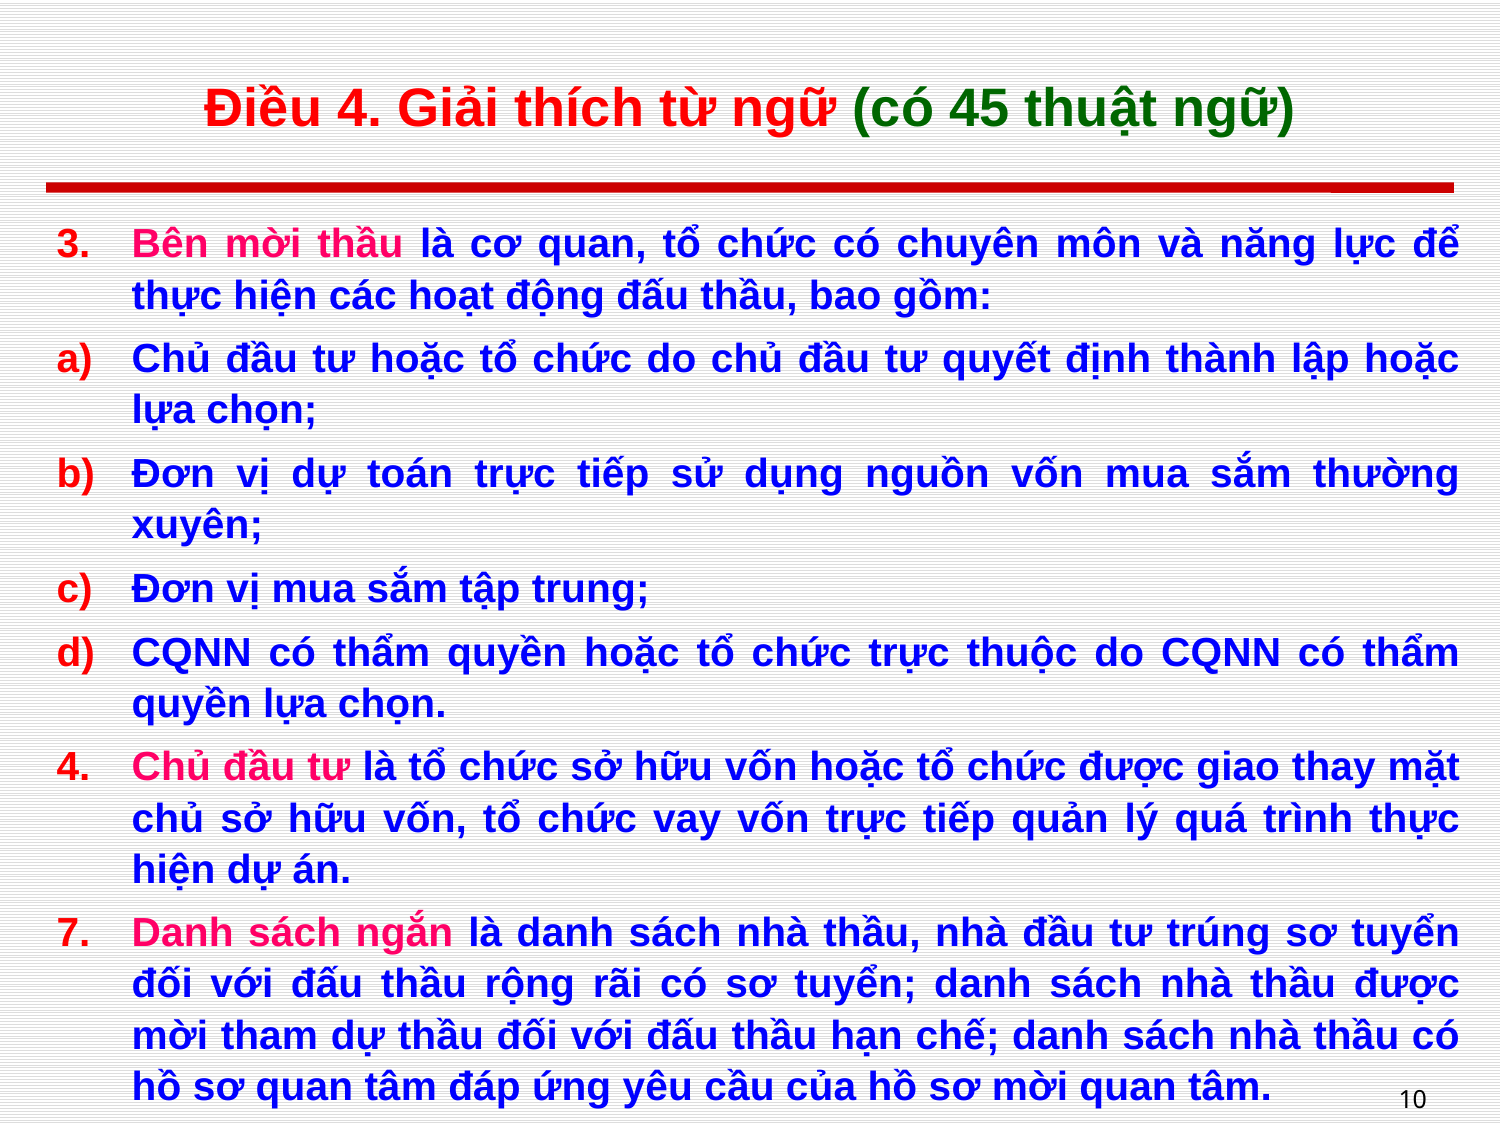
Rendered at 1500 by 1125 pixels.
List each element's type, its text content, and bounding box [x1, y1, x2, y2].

text_box Bên mời thầu là cơ quan, tổ chức có chuyên môn và năng lực để thực hiện các hoạt động đấu thầu, bao gồm: Chủ đầu tư hoặc tổ chức do chủ đầu tư quyết định thành lập hoặc lựa chọn; Đơn vị dự toán trực tiếp sử dụng nguồn vốn mua sắm thường xuyên; Đơn vị mua sắm tập trung; CQNN có thẩm quyền hoặc tổ chức trực thuộc do CQNN có thẩm quyền lựa chọn. Chủ đầu tư là tổ chức sở hữu vốn hoặc tổ chức được giao thay mặt chủ sở hữu vốn, tổ chức vay vốn trực tiếp quản lý quá trình thực hiện dự án. Danh sách ngắn là danh sách nhà thầu, nhà đầu tư trúng sơ tuyển đối với đấu thầu rộng rãi có sơ tuyển; danh sách nhà thầu được mời tham dự thầu đối với đấu thầu hạn chế; danh sách nhà thầu có hồ sơ quan tâm đáp ứng yêu cầu của hồ sơ mời quan tâm. [23, 199, 1477, 1088]
title Điều 4. Giải thích từ ngữ (có 45 thuật ngữ) [38, 24, 1463, 175]
